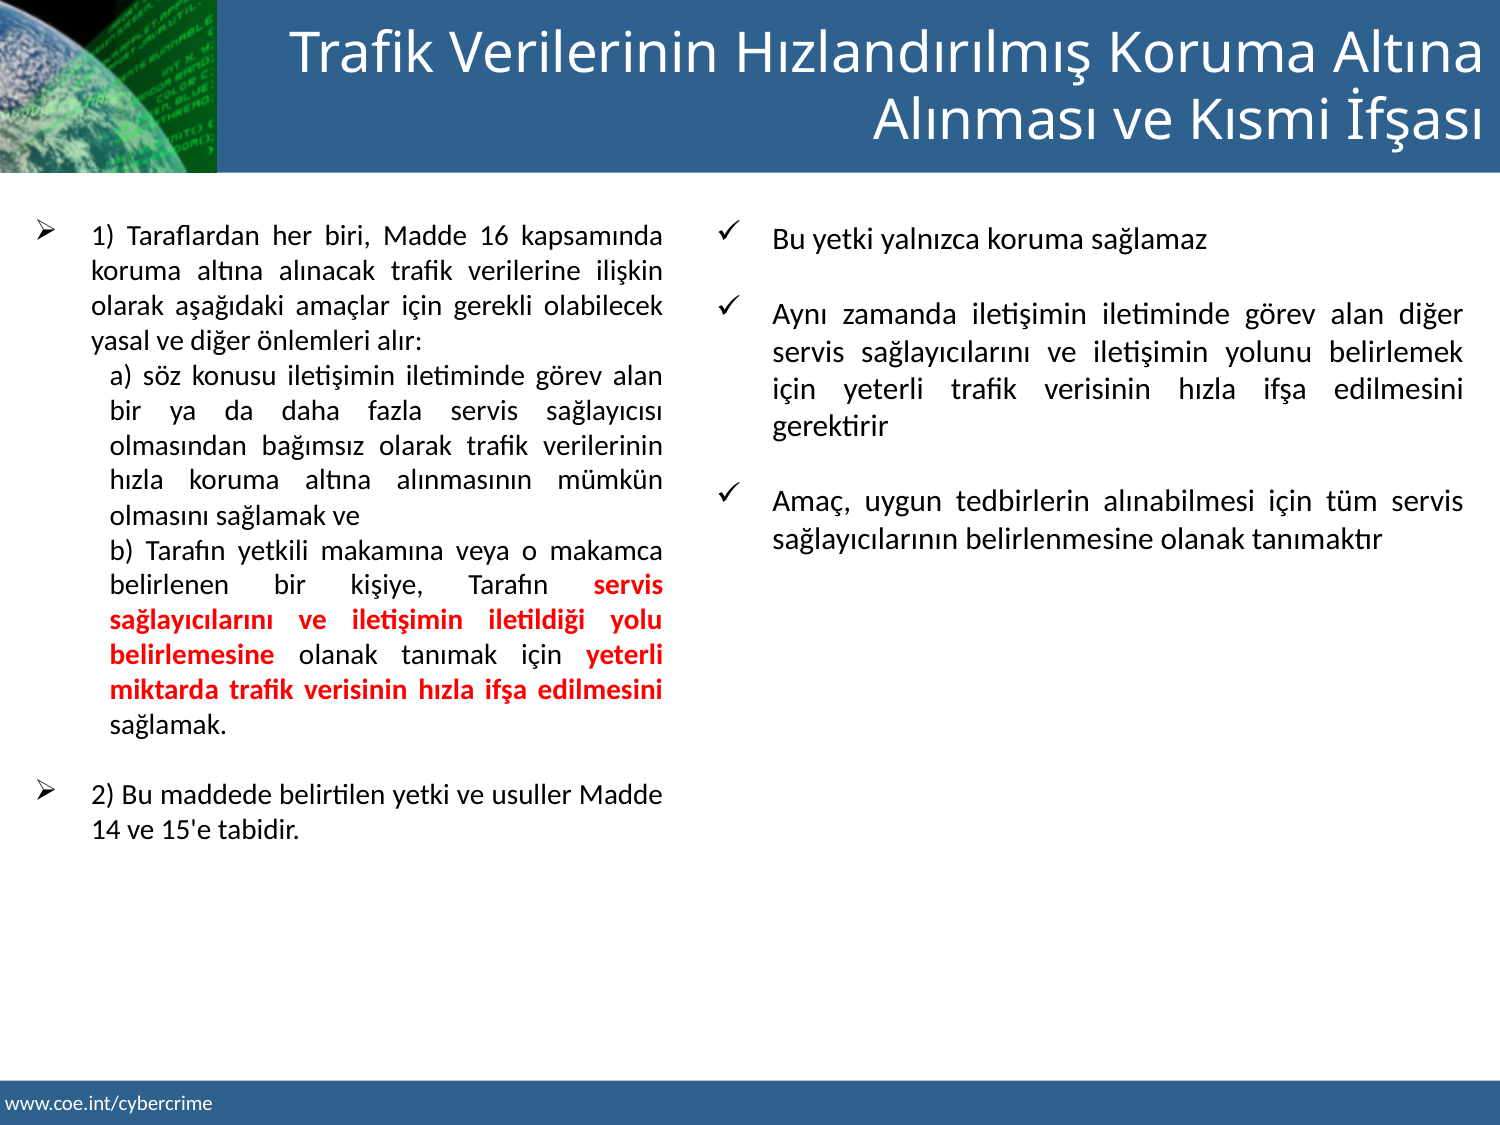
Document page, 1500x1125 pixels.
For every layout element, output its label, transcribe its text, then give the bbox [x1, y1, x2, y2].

picture [0, 0, 217, 173]
text_box Trafik Verilerinin Hızlandırılmış Koruma Altına Alınması ve Kısmi İfşası [247, 8, 1500, 159]
text_box Bu yetki yalnızca koruma sağlamaz Aynı zamanda iletişimin iletiminde görev alan diğer servis sağlayıcılarını ve iletişimin yolunu belirlemek için yeterli trafik verisinin hızla ifşa edilmesini gerektirir Amaç, uygun tedbirlerin alınabilmesi için tüm servis sağlayıcılarının belirlenmesine olanak tanımaktır [701, 211, 1480, 563]
text_box 1) Taraflardan her biri, Madde 16 kapsamında koruma altına alınacak trafik verilerine ilişkin olarak aşağıdaki amaçlar için gerekli olabilecek yasal ve diğer önlemleri alır: a) söz konusu iletişimin iletiminde görev alan bir ya da daha fazla servis sağlayıcısı olmasından bağımsız olarak trafik verilerinin hızla koruma altına alınmasının mümkün olmasını sağlamak ve b) Tarafın yetkili makamına veya o makamca belirlenen bir kişiye, Tarafın servis sağlayıcılarını ve iletişimin iletildiği yolu belirlemesine olanak tanımak için yeterli miktarda trafik verisinin hızla ifşa edilmesini sağlamak. 2) Bu maddede belirtilen yetki ve usuller Madde 14 ve 15'e tabidir. [19, 208, 679, 853]
